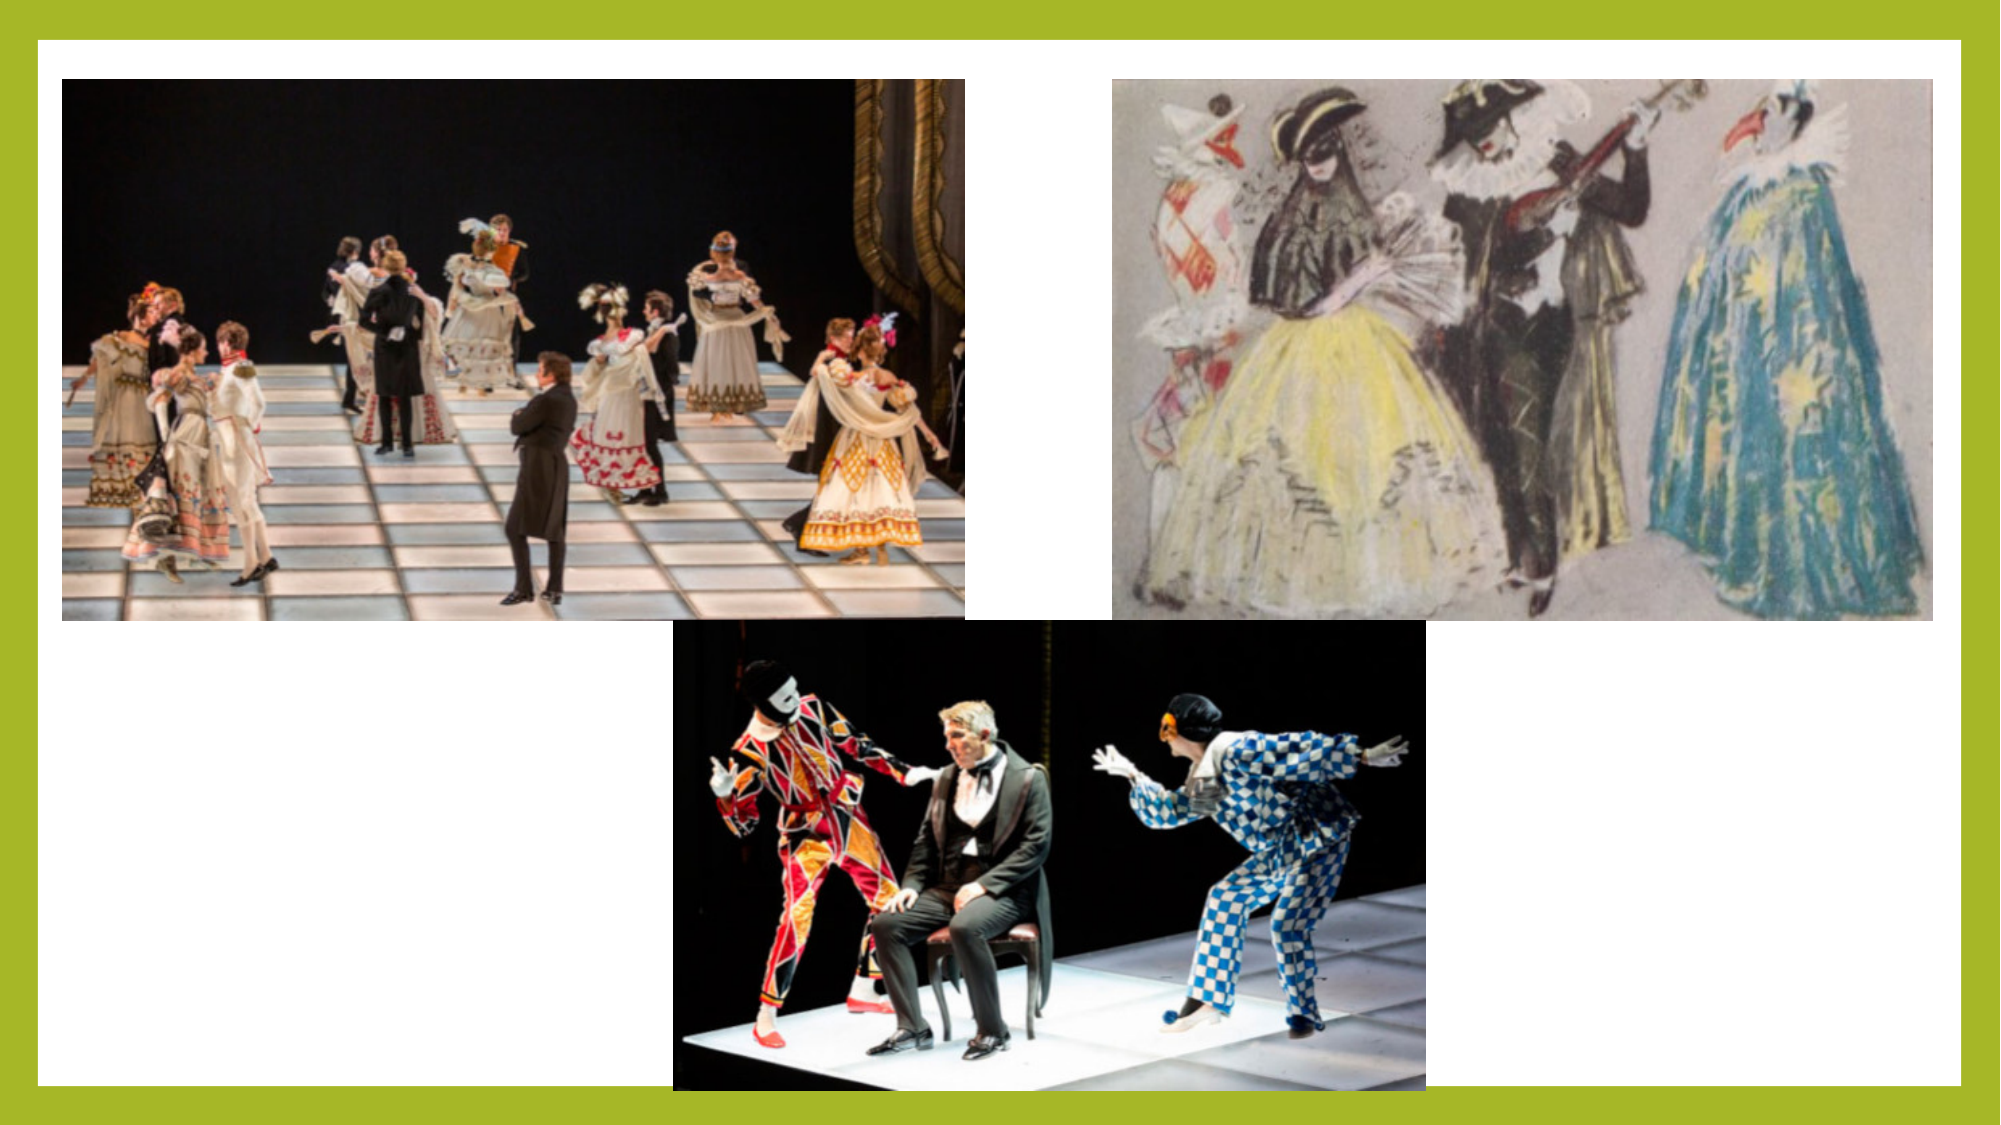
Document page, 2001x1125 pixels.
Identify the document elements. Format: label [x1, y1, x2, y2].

list [1112, 79, 1933, 622]
picture [672, 620, 1426, 1092]
list [62, 79, 966, 622]
